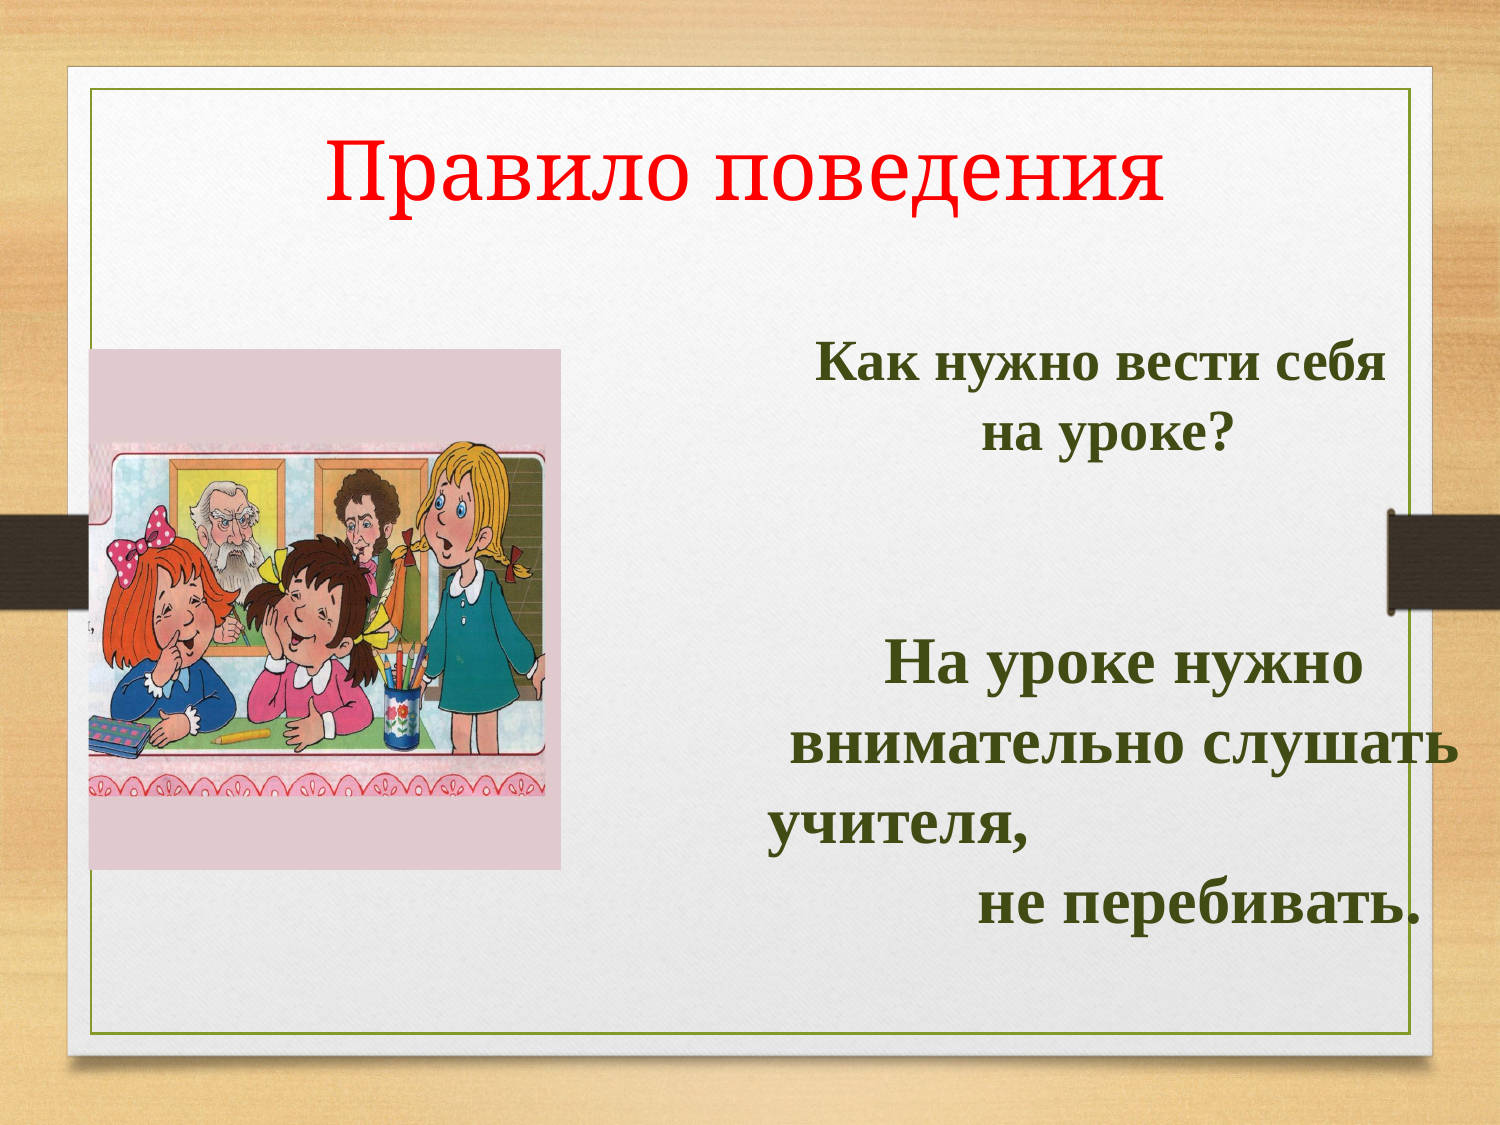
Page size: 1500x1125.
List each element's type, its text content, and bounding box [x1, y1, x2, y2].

text_box Как нужно вести себя на уроке? [800, 314, 1403, 470]
picture [0, 0, 1500, 1125]
title Правило поведения [171, 78, 1341, 256]
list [88, 349, 562, 870]
text_box На уроке нужно внимательно слушать учителя, не перебивать. [749, 609, 1500, 945]
